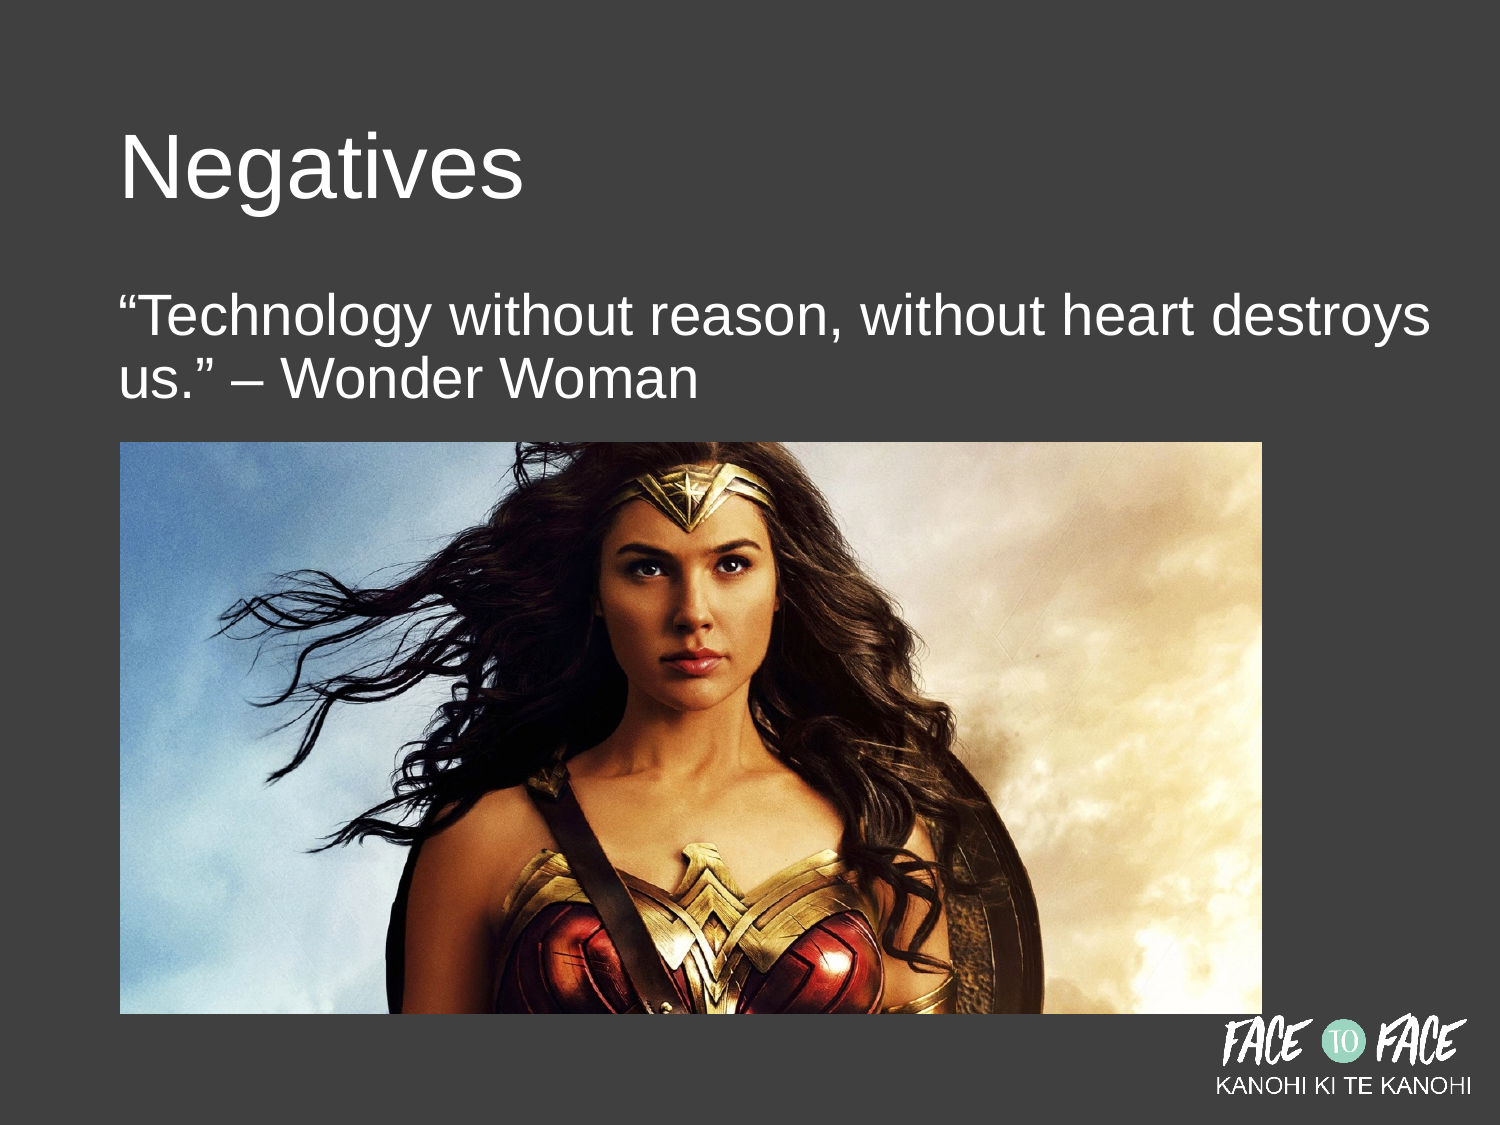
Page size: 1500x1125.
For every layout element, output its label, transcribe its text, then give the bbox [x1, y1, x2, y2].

picture [120, 442, 1472, 1101]
title Negatives [103, 59, 1397, 277]
list “Technology without reason, without heart destroys us.” – Wonder Woman [103, 277, 1454, 650]
